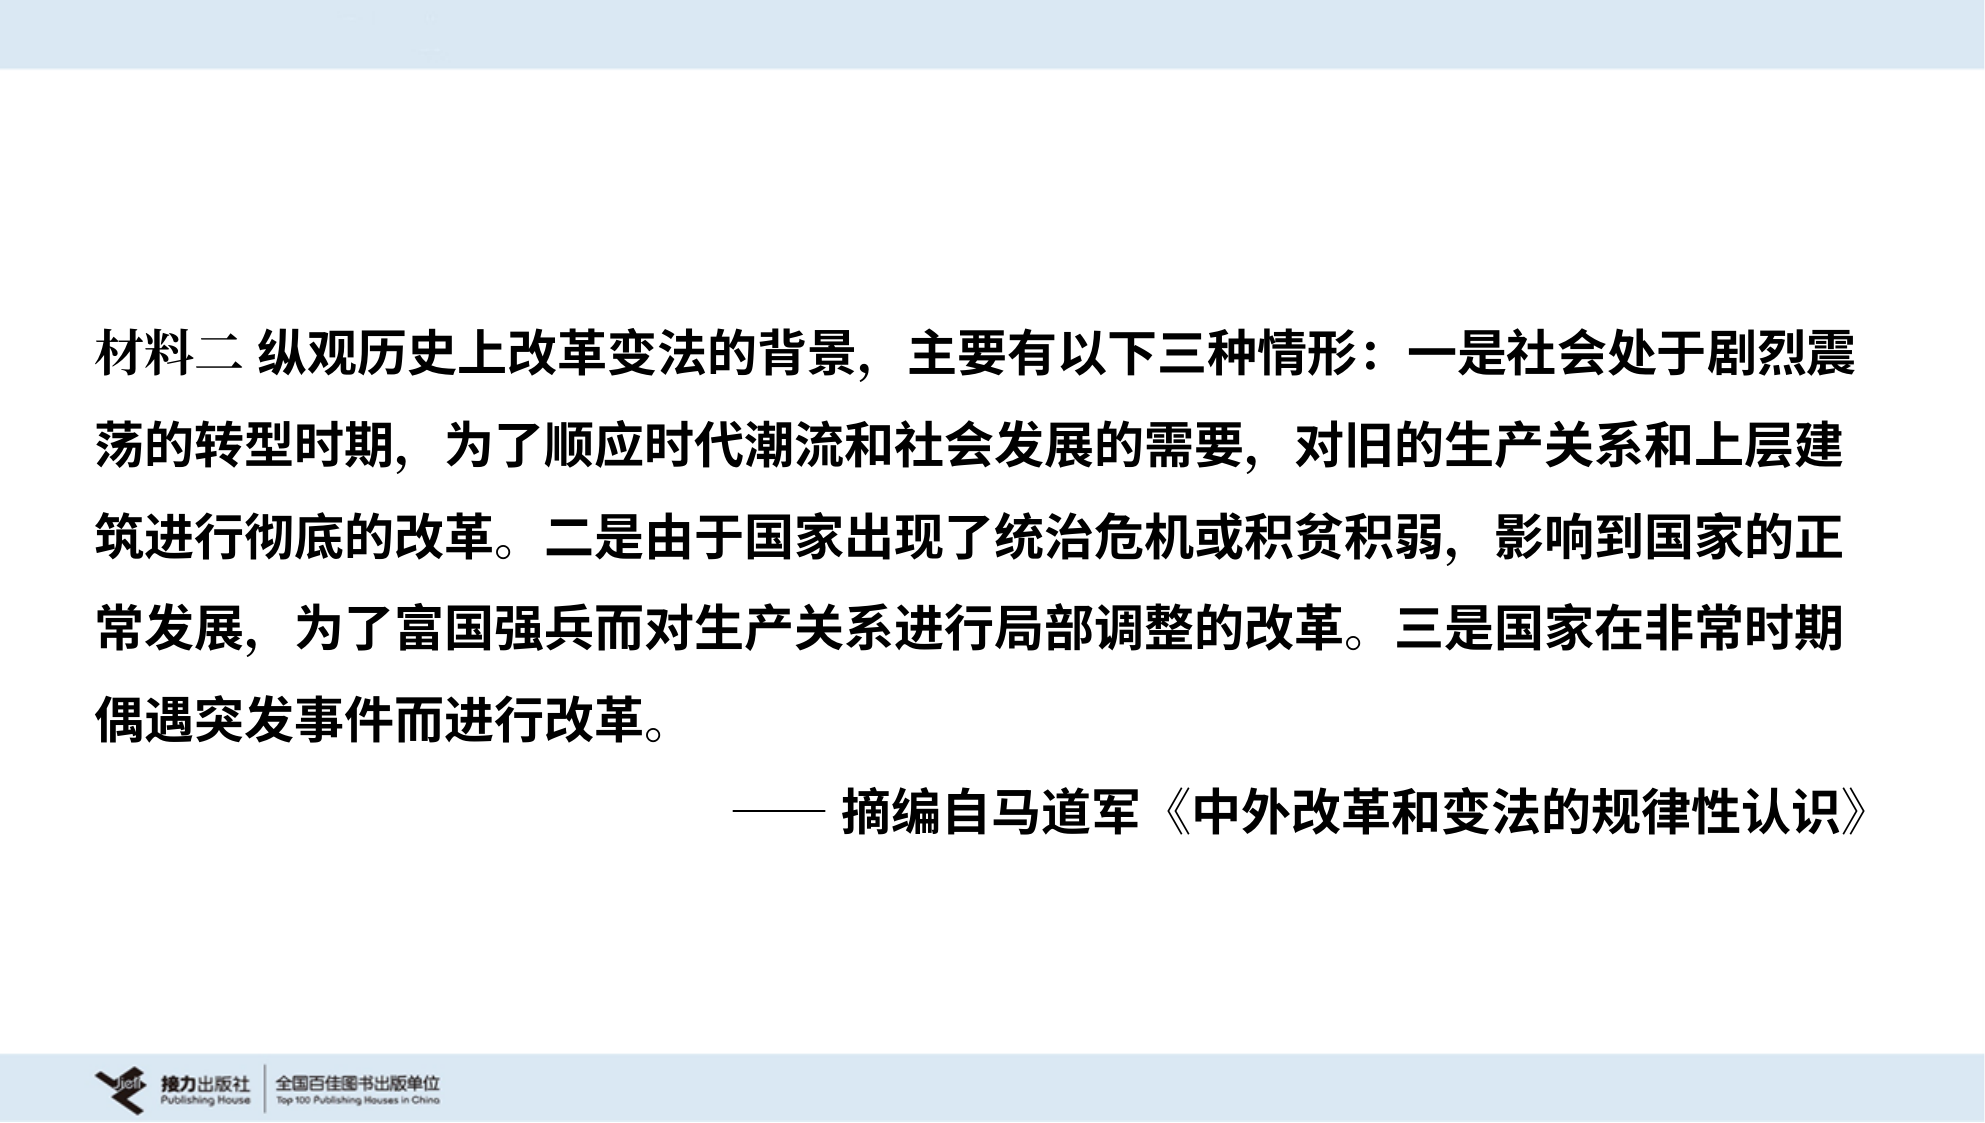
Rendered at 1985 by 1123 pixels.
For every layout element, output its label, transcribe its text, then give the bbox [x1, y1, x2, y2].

text_box 材料二 纵观历史上改革变法的背景，主要有以下三种情形：一是社会处于剧烈震 荡的转型时期，为了顺应时代潮流和社会发展的需要，对旧的生产关系和上层建 筑进行彻底的改革。二是由于国家出现了统治危机或积贫积弱，影响到国家的正 常发展，为了富国强兵而对生产关系进行局部调整的改革。三是国家在非常时期 偶遇突发事件而进行改革。 ——摘编自马道军《中外改革和变法的规律性认识》 [94, 290, 1892, 840]
picture [0, 0, 1985, 1122]
